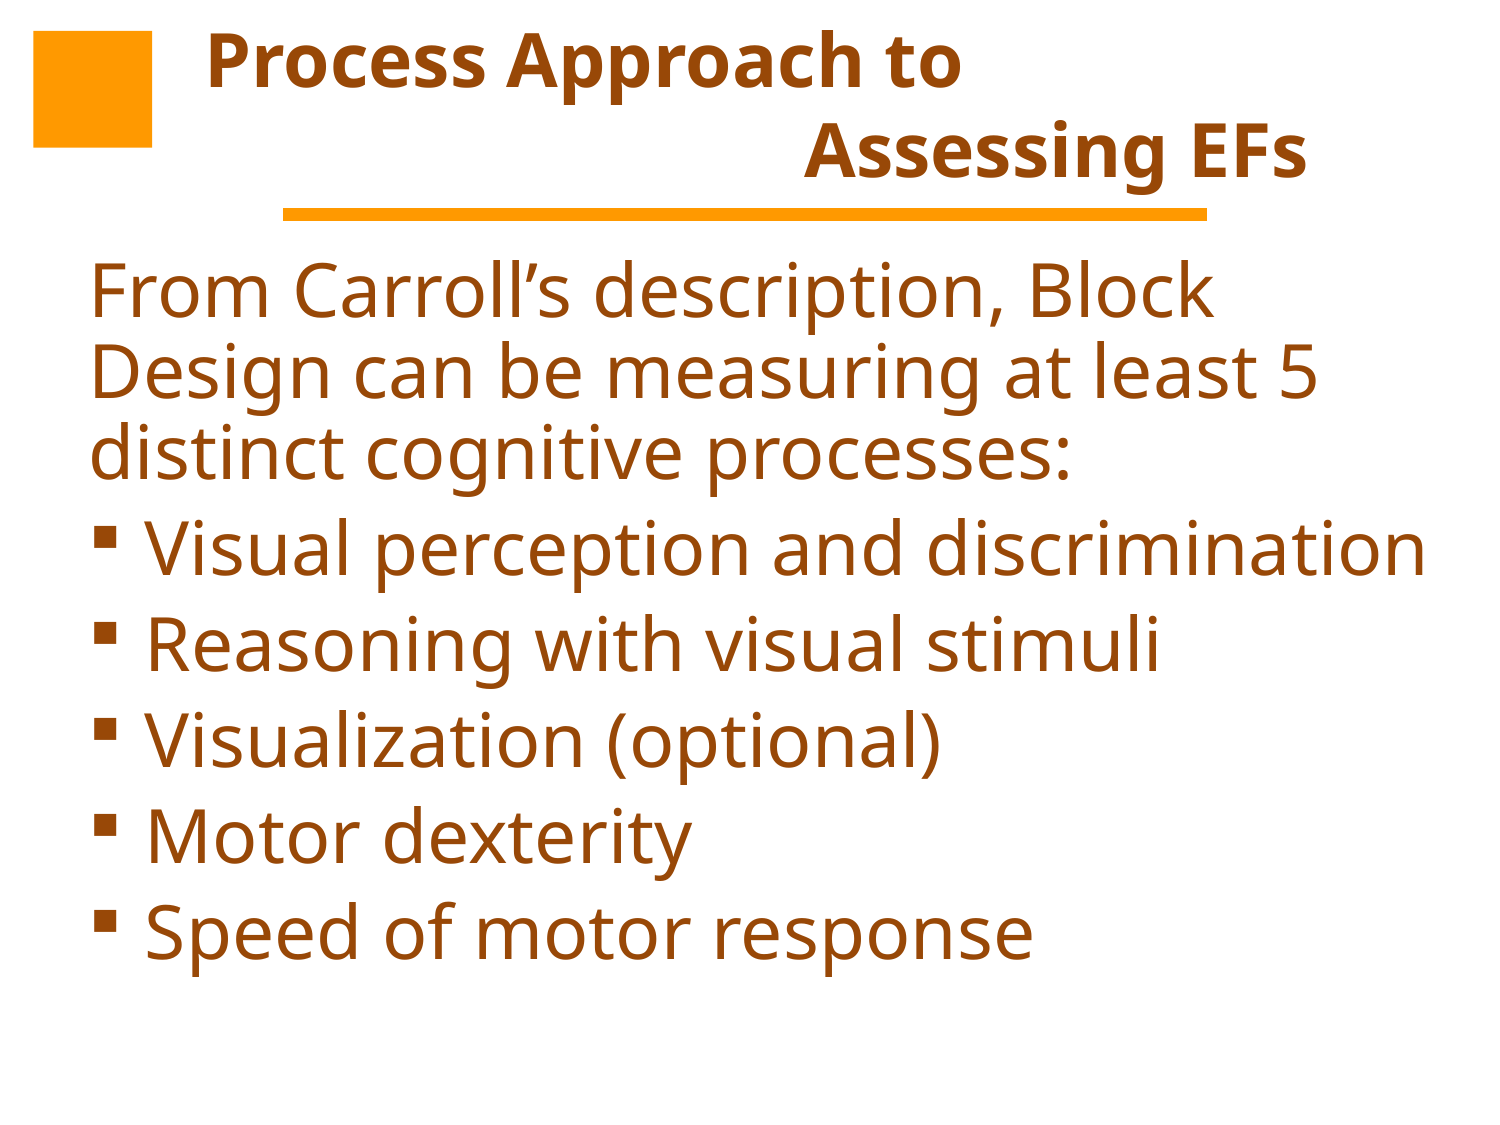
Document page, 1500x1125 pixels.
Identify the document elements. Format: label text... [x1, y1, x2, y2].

list From Carroll’s description, Block Design can be measuring at least 5 distinct cognitive processes: Visual perception and discrimination Reasoning with visual stimuli Visualization (optional) Motor dexterity Speed of motor response [73, 244, 1453, 1079]
title Process Approach to Assessing EFs [189, 74, 1415, 201]
text_box [31, 29, 154, 150]
